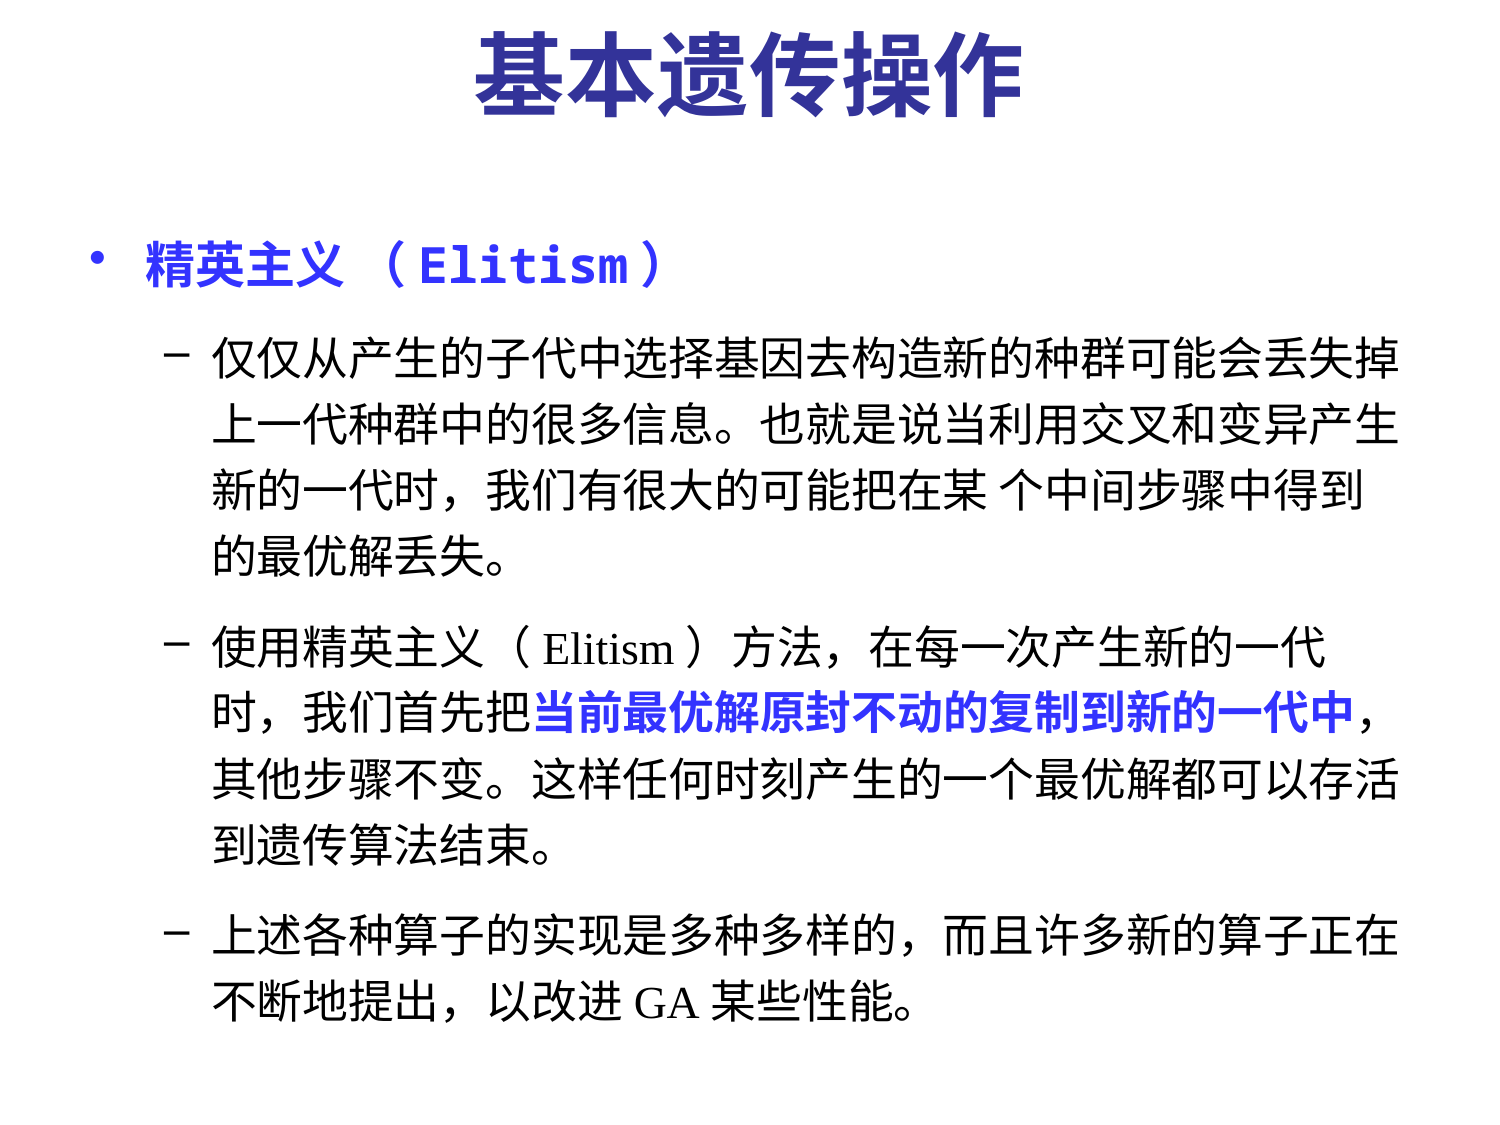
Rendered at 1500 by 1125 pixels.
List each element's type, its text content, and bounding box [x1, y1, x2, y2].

text_box 基本遗传操作 [291, 10, 1207, 136]
list 精英主义 （Elitism） 仅仅从产生的子代中选择基因去构造新的种群可能会丢失掉上一代种群中的很多信息。也就是说当利用交叉和变异产生新的一代时，我们有很大的可能把在某 个中间步骤中得到的最优解丢失。 使用精英主义（Elitism）方法，在每一次产生新的一代时，我们首先把当前最优解原封不动的复制到新的一代中，其他步骤不变。这样任何时刻产生的一个最优解都可以存活到遗传算法结束。 上述各种算子的实现是多种多样的，而且许多新的算子正在不断地提出，以改进GA某些性能。 [74, 214, 1425, 957]
